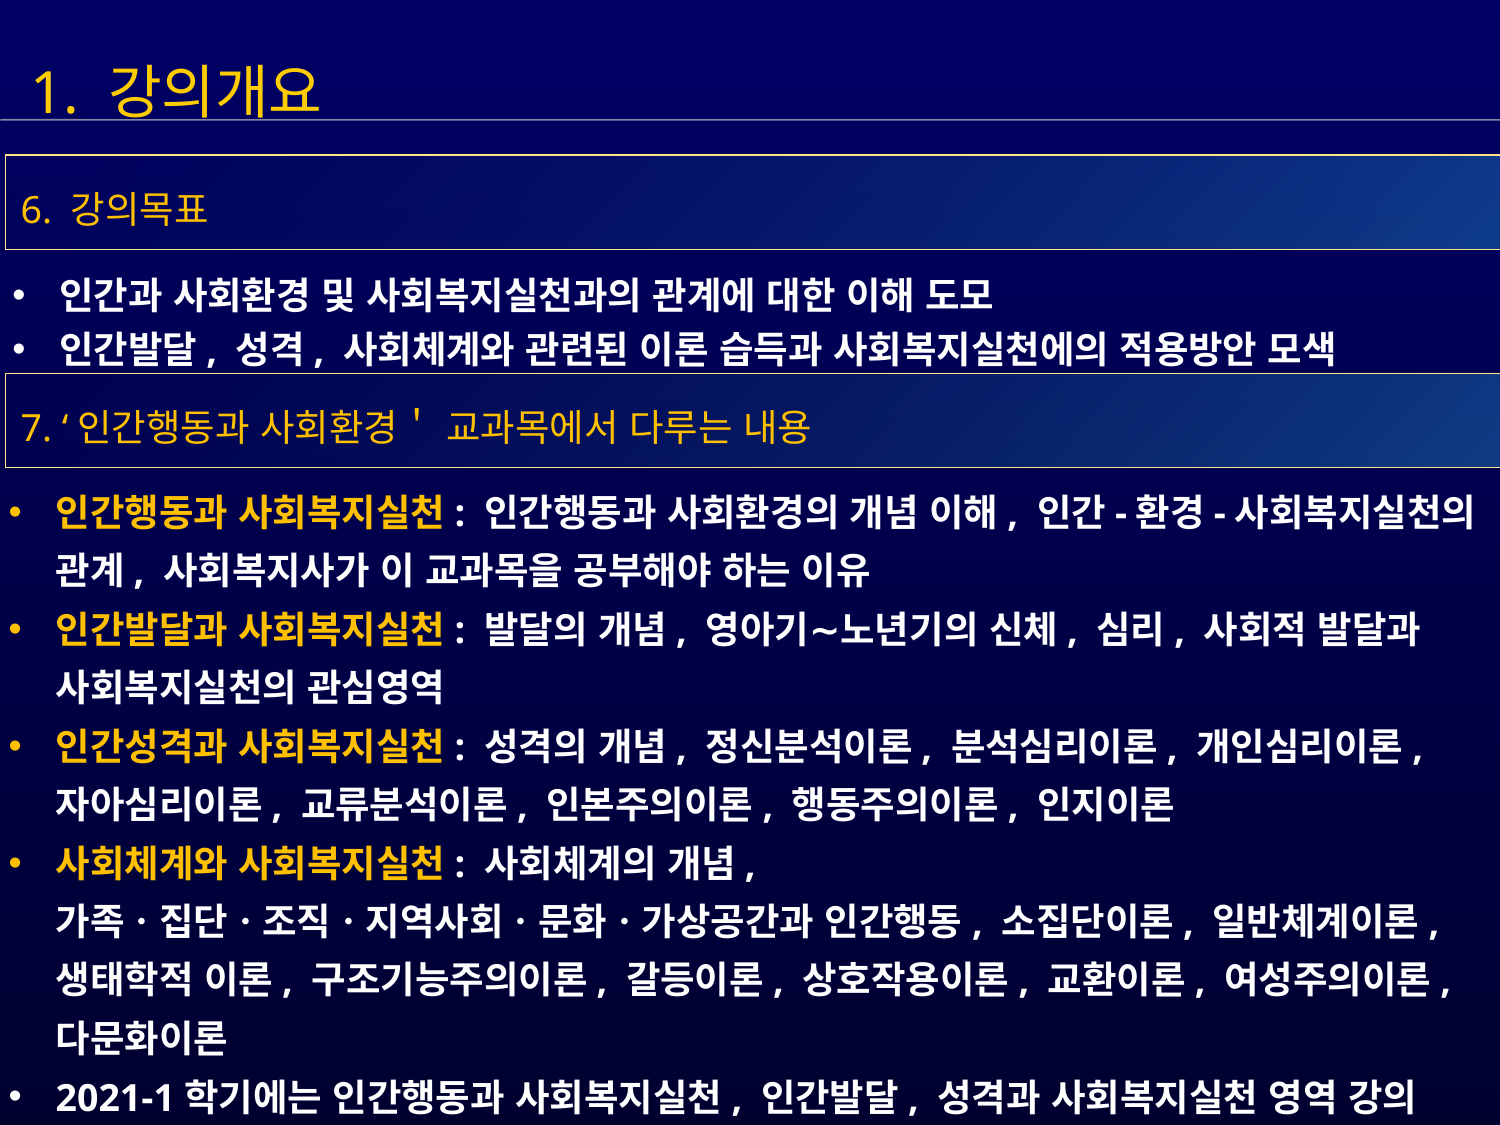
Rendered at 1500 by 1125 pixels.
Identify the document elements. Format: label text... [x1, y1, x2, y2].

text_box 인간행동과 사회복지실천: 인간행동과 사회환경의 개념 이해, 인간-환경-사회복지실천의 관계, 사회복지사가 이 교과목을 공부해야 하는 이유 인간발달과 사회복지실천: 발달의 개념, 영아기∼노년기의 신체, 심리, 사회적 발달과 사회복지실천의 관심영역 인간성격과 사회복지실천: 성격의 개념, 정신분석이론, 분석심리이론, 개인심리이론, 자아심리이론, 교류분석이론, 인본주의이론, 행동주의이론, 인지이론 사회체계와 사회복지실천: 사회체계의 개념, 가족ㆍ집단ㆍ조직ㆍ지역사회ㆍ문화ㆍ가상공간과 인간행동, 소집단이론, 일반체계이론, 생태학적 이론, 구조기능주의이론, 갈등이론, 상호작용이론, 교환이론, 여성주의이론, 다문화이론 2021-1학기에는 인간행동과 사회복지실천, 인간발달, 성격과 사회복지실천 영역 강의 2021-2학기에 ‘상담이론＇이라는 교과목으로 성격이론과 사회체계 관련이론 강의 [0, 469, 1494, 1125]
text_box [5, 373, 1500, 469]
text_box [5, 154, 1500, 250]
text_box 인간과 사회환경 및 사회복지실천과의 관계에 대한 이해 도모 인간발달, 성격, 사회체계와 관련된 이론 습득과 사회복지실천에의 적용방안 모색 [0, 255, 1498, 377]
text_box 1. 강의개요 [15, 48, 338, 133]
